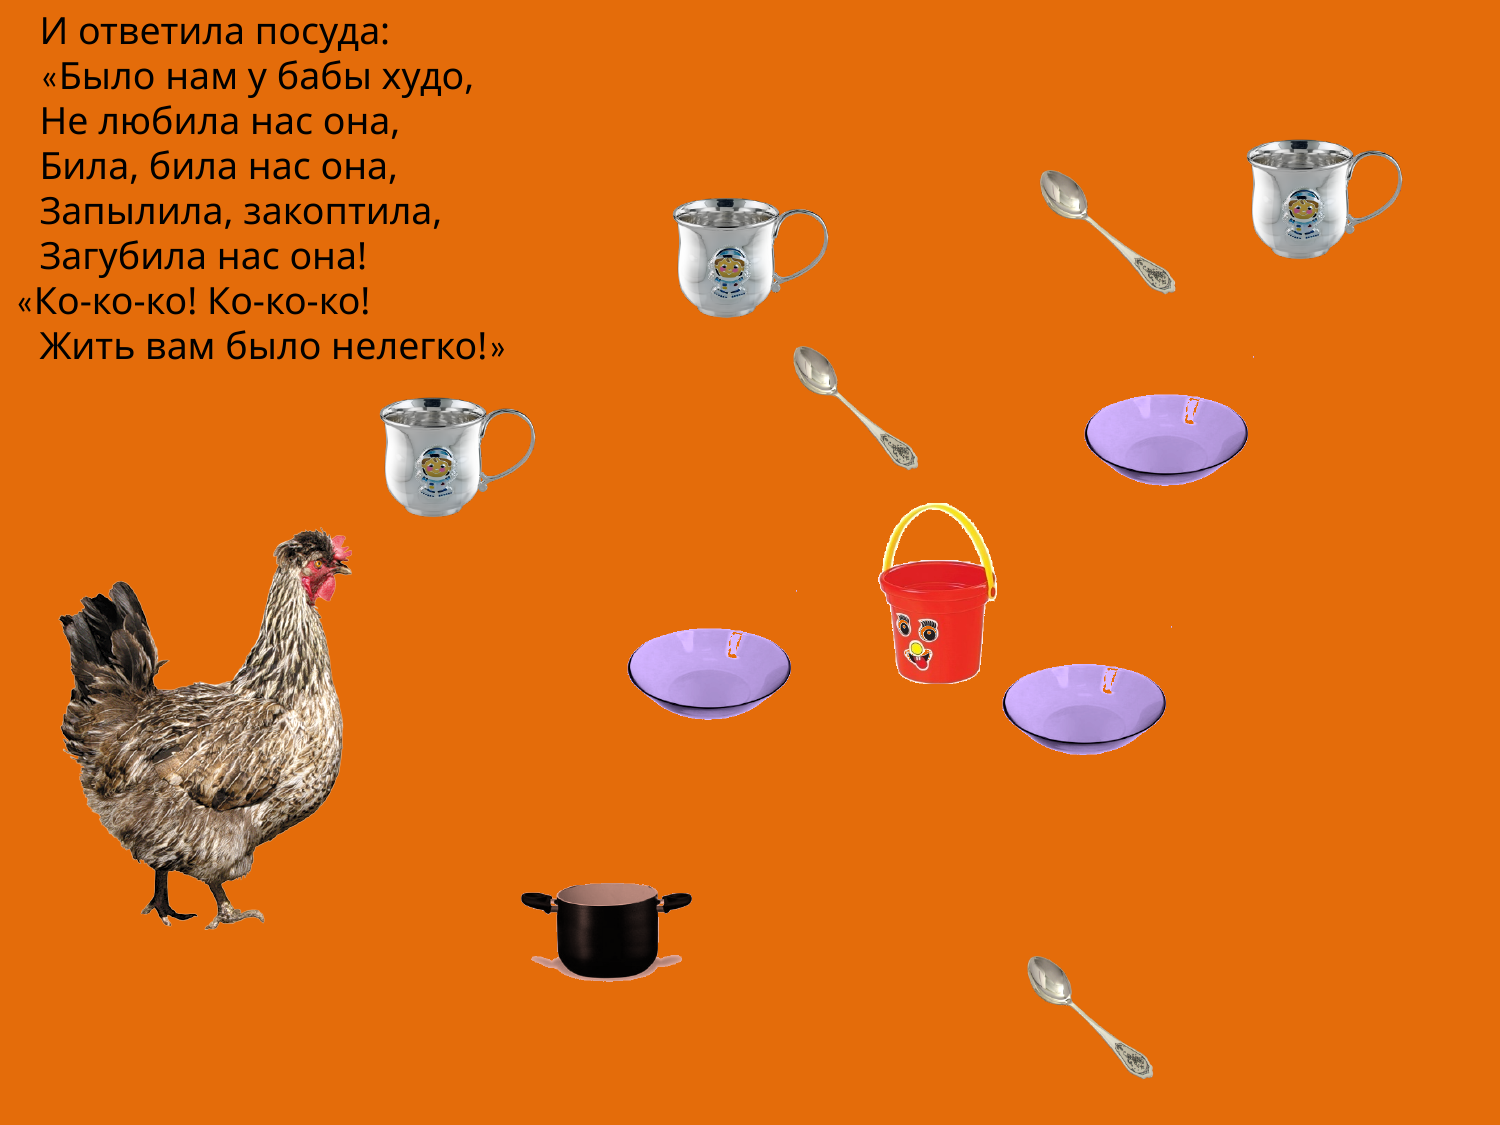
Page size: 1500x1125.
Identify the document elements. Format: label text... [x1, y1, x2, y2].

picture [1030, 163, 1184, 303]
picture [620, 585, 798, 762]
picture [656, 163, 926, 479]
picture [58, 527, 352, 930]
picture [1230, 105, 1419, 294]
text_box И ответила посуда: «Было нам у бабы худо, Не любила нас она, Била, била нас она, Запылила, закоптила, Загубила нас она! «Ко-ко-ко! Ко-ко-ко! Жить вам было нелегко!» [0, 0, 750, 375]
picture [878, 503, 1173, 798]
picture [515, 831, 697, 1024]
picture [1019, 948, 1161, 1088]
picture [363, 363, 552, 552]
picture [1077, 351, 1255, 528]
